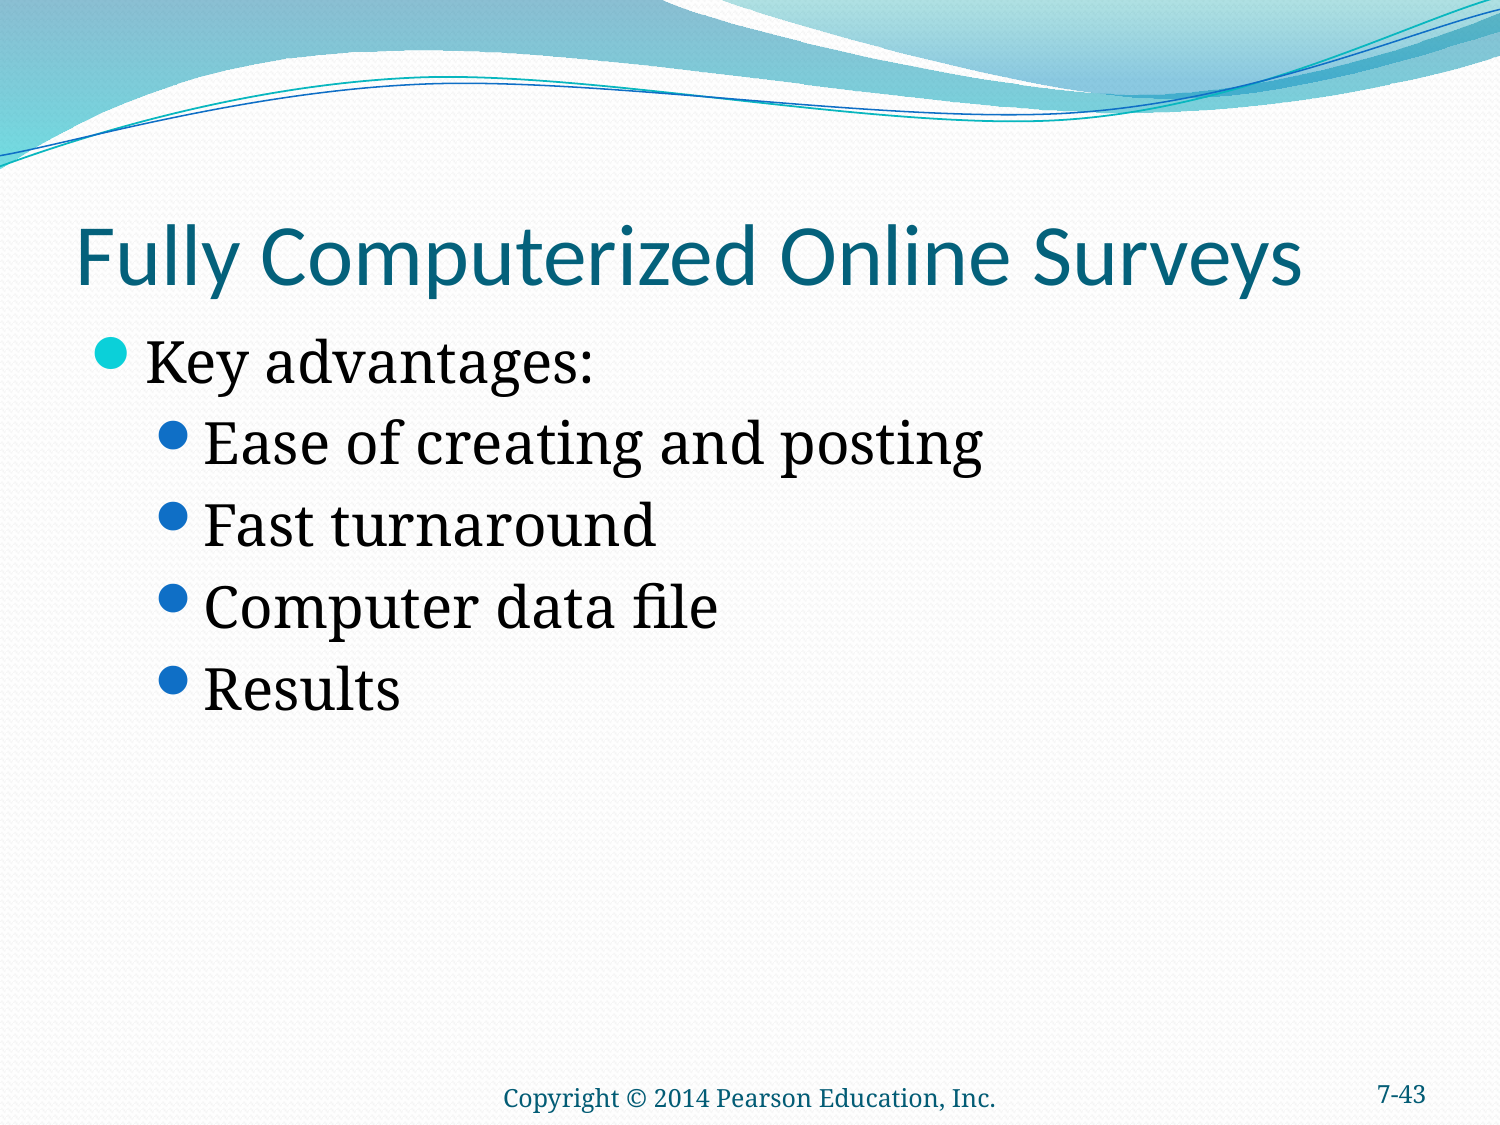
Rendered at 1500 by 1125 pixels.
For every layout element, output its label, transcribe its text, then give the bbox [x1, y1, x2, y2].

list Key advantages: Ease of creating and posting Fast turnaround Computer data file Results [74, 317, 1426, 1038]
title Fully Computerized Online Surveys [74, 115, 1426, 304]
